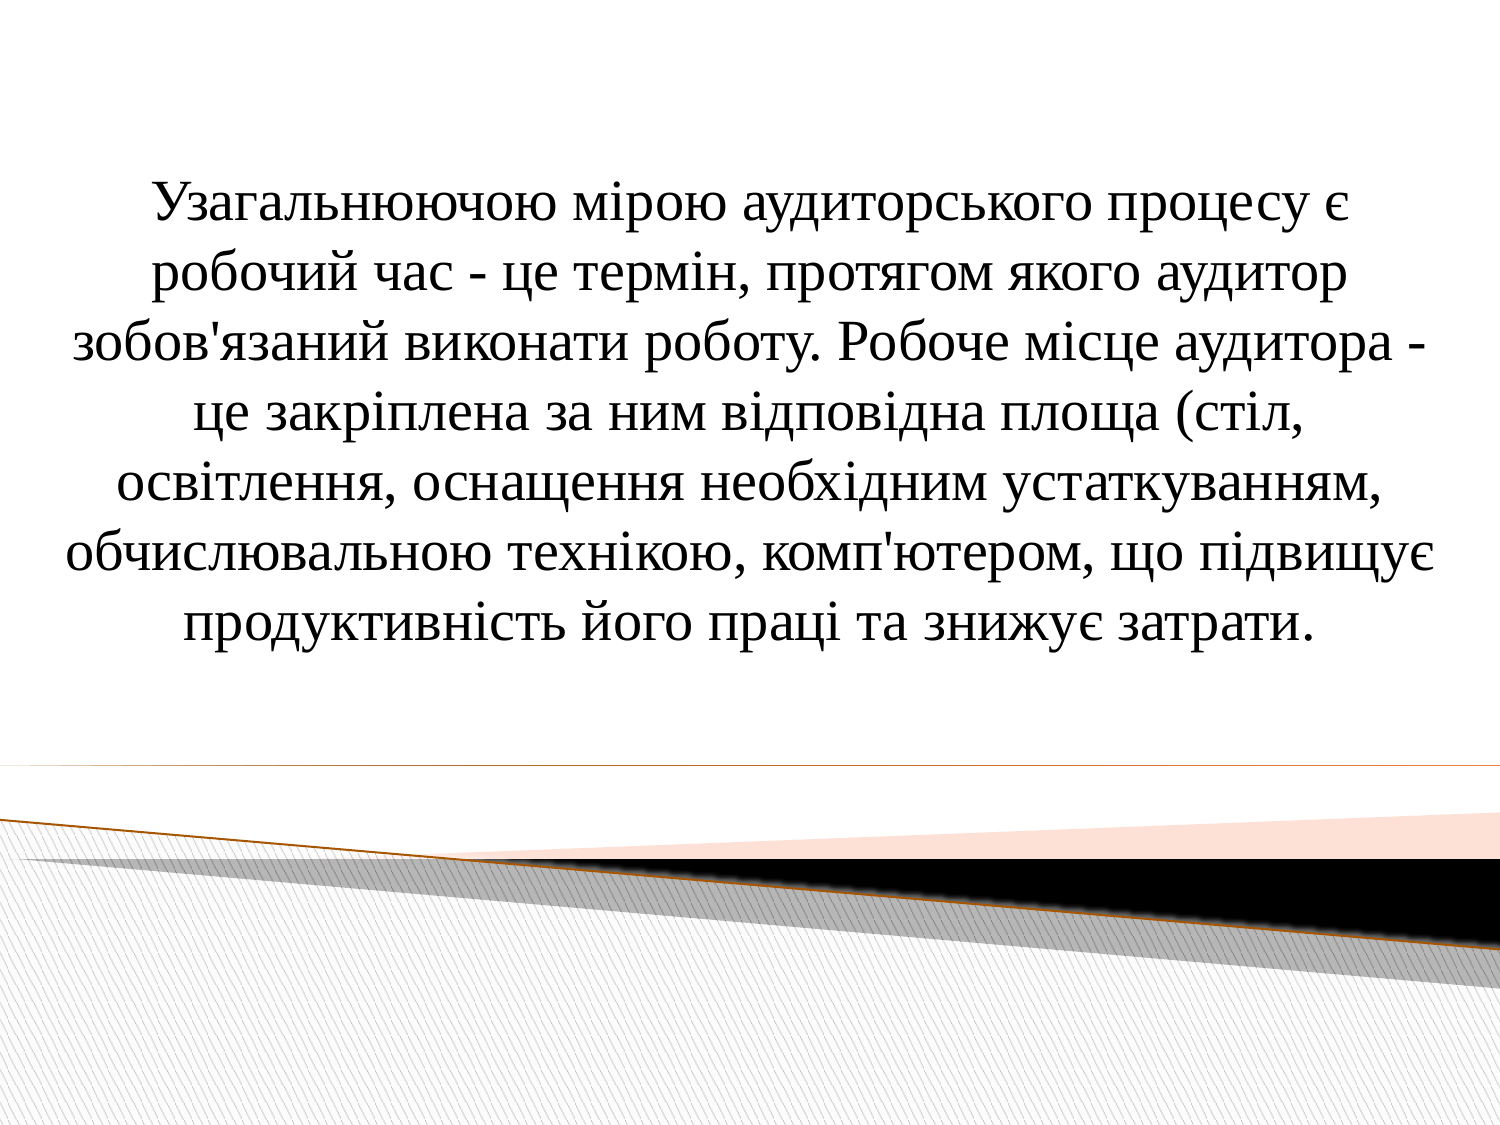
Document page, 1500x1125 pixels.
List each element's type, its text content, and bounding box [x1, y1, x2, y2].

text_box Узагальнюючою мірою аудиторського процесу є робочий час - це термін, протягом якого аудитор зобов'язаний виконати роботу. Робоче місце аудитора - це закріплена за ним відповідна площа (стіл, освітлення, оснащення необхідним устаткуванням, обчислювальною технікою, комп'ютером, що підвищує продуктивність його праці та знижує затрати. [46, 154, 1454, 660]
